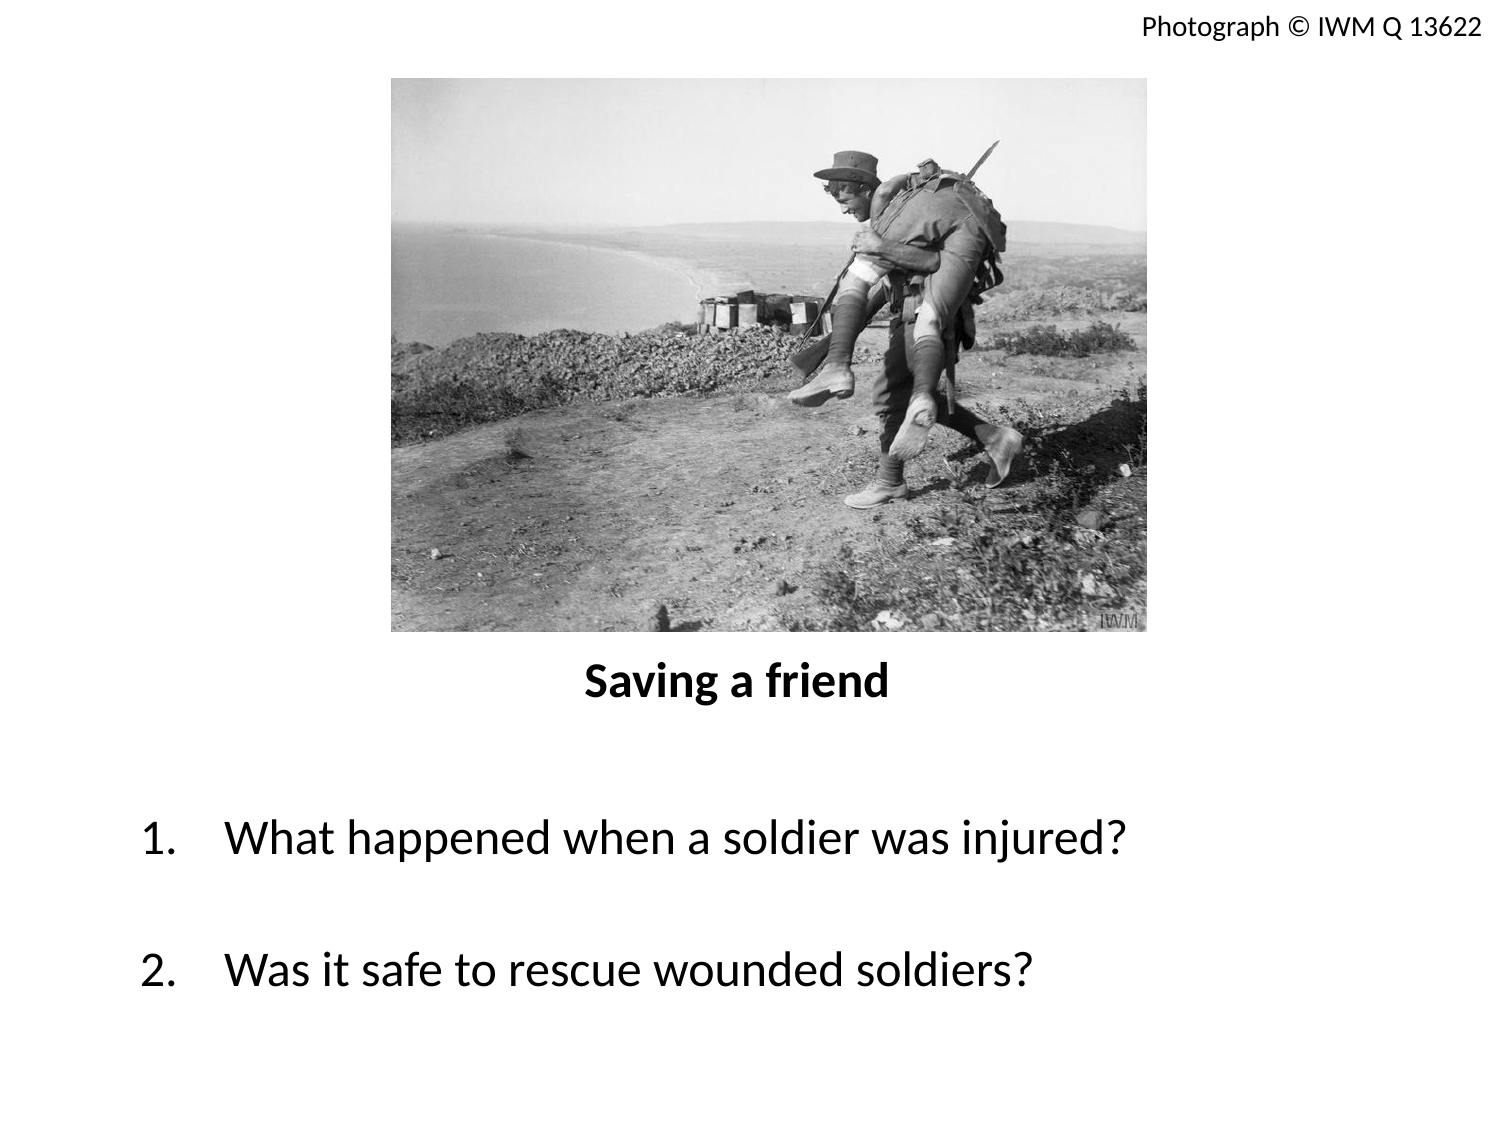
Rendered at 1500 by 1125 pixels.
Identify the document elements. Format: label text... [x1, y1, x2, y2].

text_box What happened when a soldier was injured? Was it safe to rescue wounded soldiers? [124, 724, 1413, 1004]
picture [390, 77, 1147, 632]
text_box Photograph © IWM Q 13622 [1127, 0, 1498, 50]
subtitle Saving a friend [112, 639, 1363, 715]
